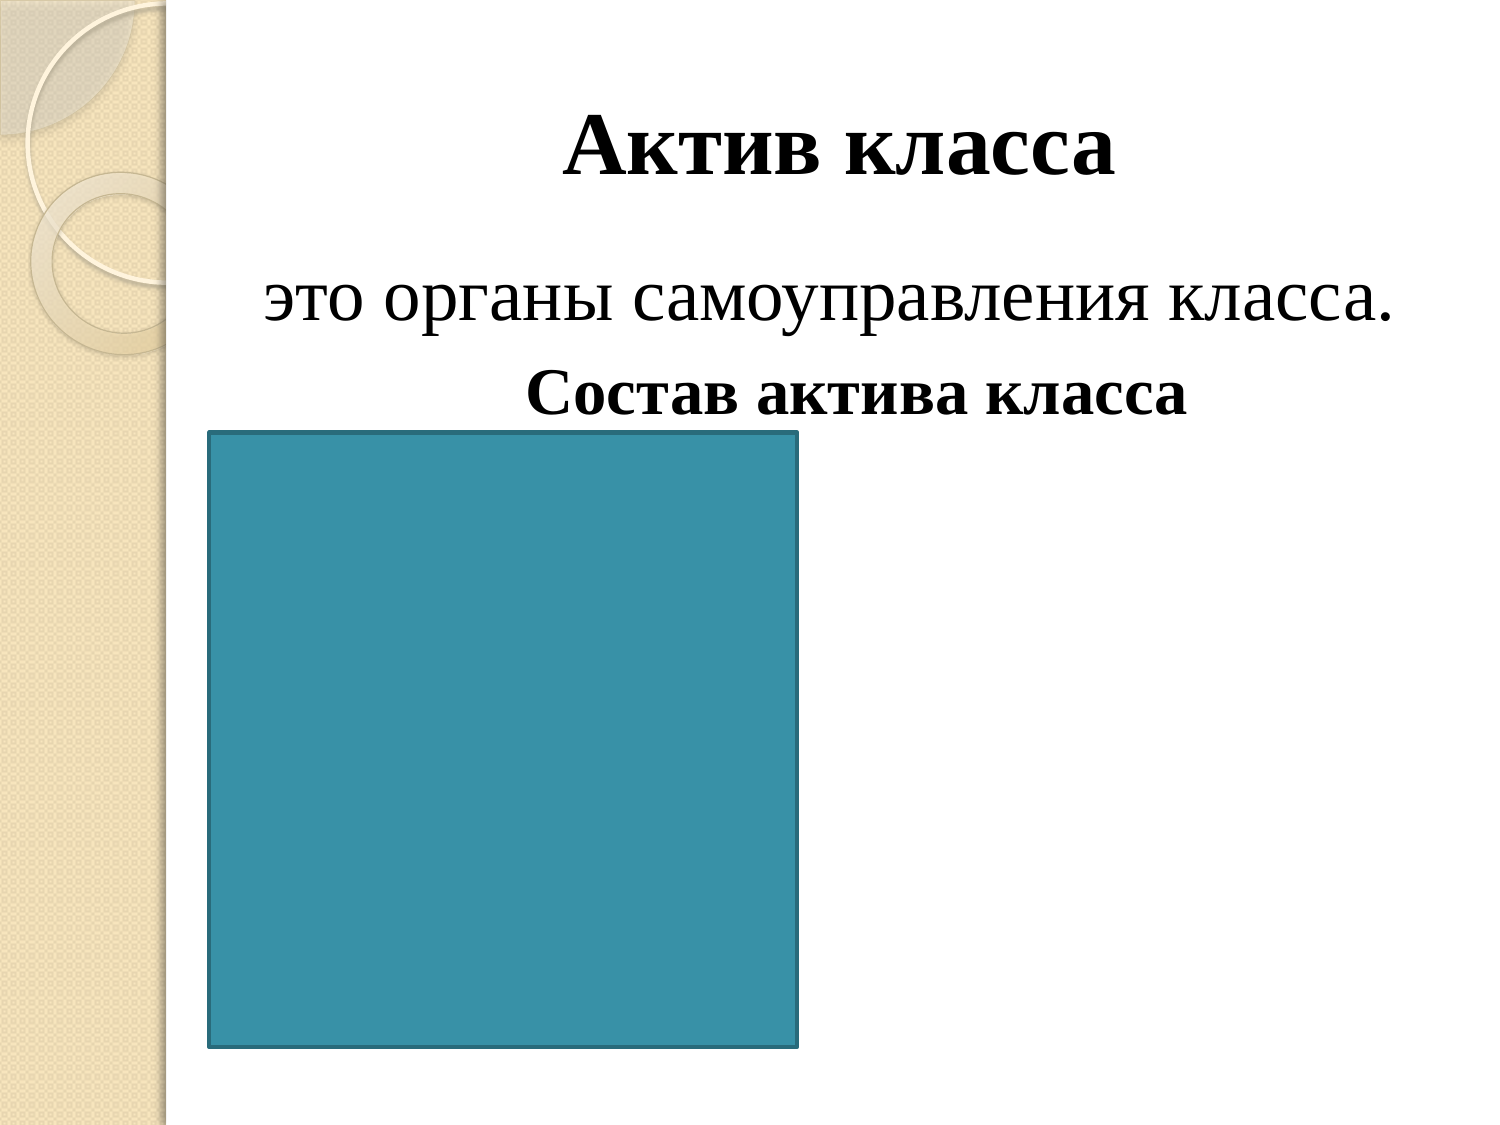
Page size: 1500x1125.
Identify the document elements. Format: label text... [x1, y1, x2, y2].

text_box [207, 430, 799, 1049]
list это органы самоуправления класса. Состав актива класса Командир. Староста. Цветовод. Библиотекарь. Санитар. Физрук. [235, 237, 1466, 1106]
title Актив класса [235, 45, 1466, 233]
